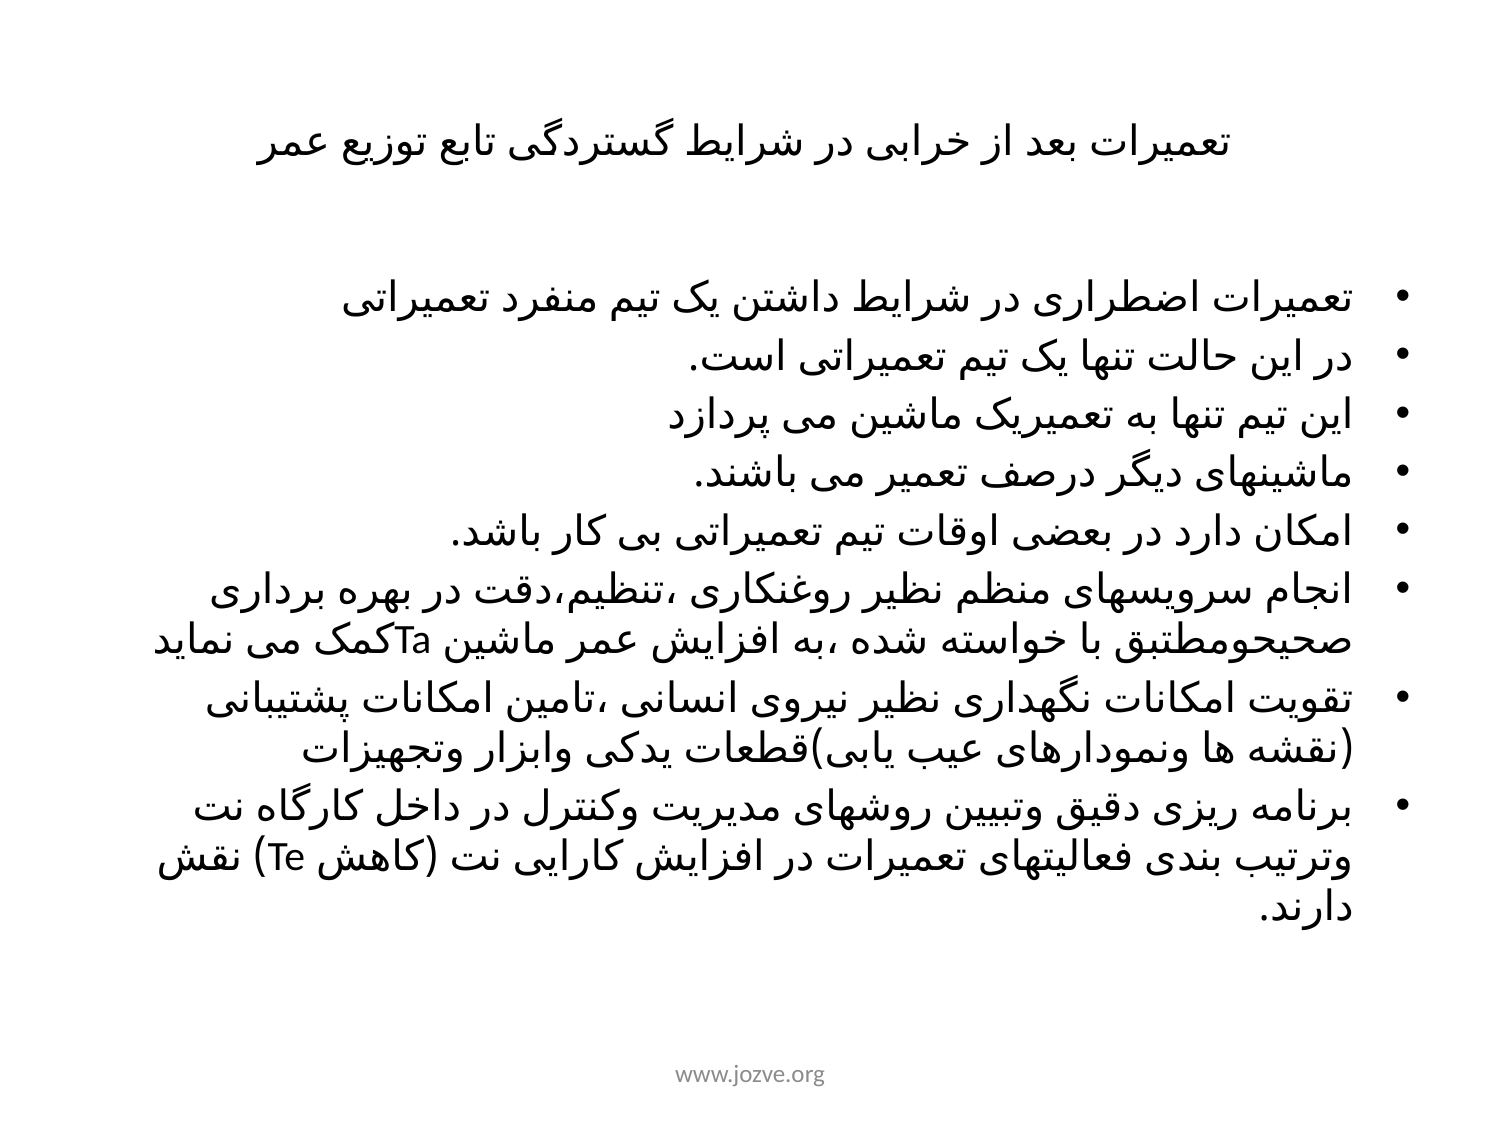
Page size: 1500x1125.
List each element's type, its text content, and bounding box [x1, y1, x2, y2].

list تعمیرات اضطراری در شرایط داشتن یک تیم منفرد تعمیراتی در این حالت تنها یک تیم تعمیراتی است. این تیم تنها به تعمیریک ماشین می پردازد ماشینهای دیگر درصف تعمیر می باشند. امکان دارد در بعضی اوقات تیم تعمیراتی بی کار باشد. انجام سرویسهای منظم نظیر روغنکاری ،تنظیم،دقت در بهره برداری صحیحومطتبق با خواسته شده ،به افزایش عمر ماشین Taکمک می نماید تقویت امکانات نگهداری نظیر نیروی انسانی ،تامین امکانات پشتیبانی (نقشه ها ونمودارهای عیب یابی)قطعات یدکی وابزار وتجهیزات برنامه ریزی دقیق وتبیین روشهای مدیریت وکنترل در داخل کارگاه نت وترتیب بندی فعالیتهای تعمیرات در افزایش کارایی نت (کاهش Te) نقش دارند. [75, 262, 1425, 1005]
title تعمیرات بعد از خرابی در شرایط گستردگی تابع توزیع عمر [75, 45, 1425, 233]
footer www.jozve.org [512, 1042, 988, 1103]
